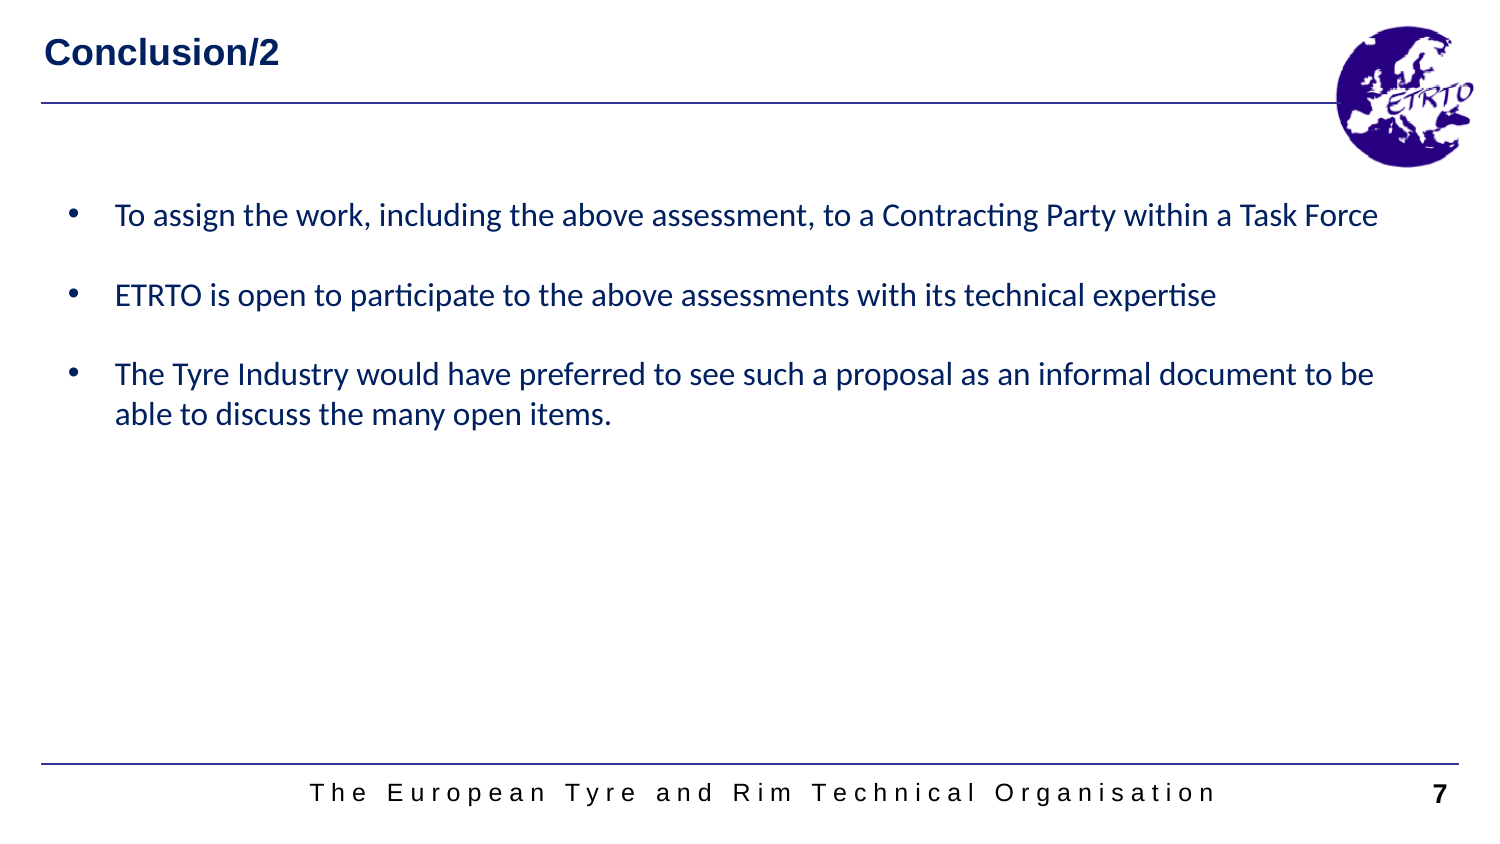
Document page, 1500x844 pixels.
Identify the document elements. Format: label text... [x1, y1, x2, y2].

text_box To assign the work, including the above assessment, to a Contracting Party within a Task Force ETRTO is open to participate to the above assessments with its technical expertise The Tyre Industry would have preferred to see such a proposal as an informal document to be able to discuss the many open items. [53, 185, 1424, 440]
text_box Conclusion/2 [29, 20, 1164, 77]
footer T h e E u r o p e a n T y r e a n d R i m T e c h n i c a l O r g a n i s a t i o n [274, 768, 1251, 826]
picture [1316, 8, 1497, 174]
slide_number 7 [1287, 768, 1463, 826]
